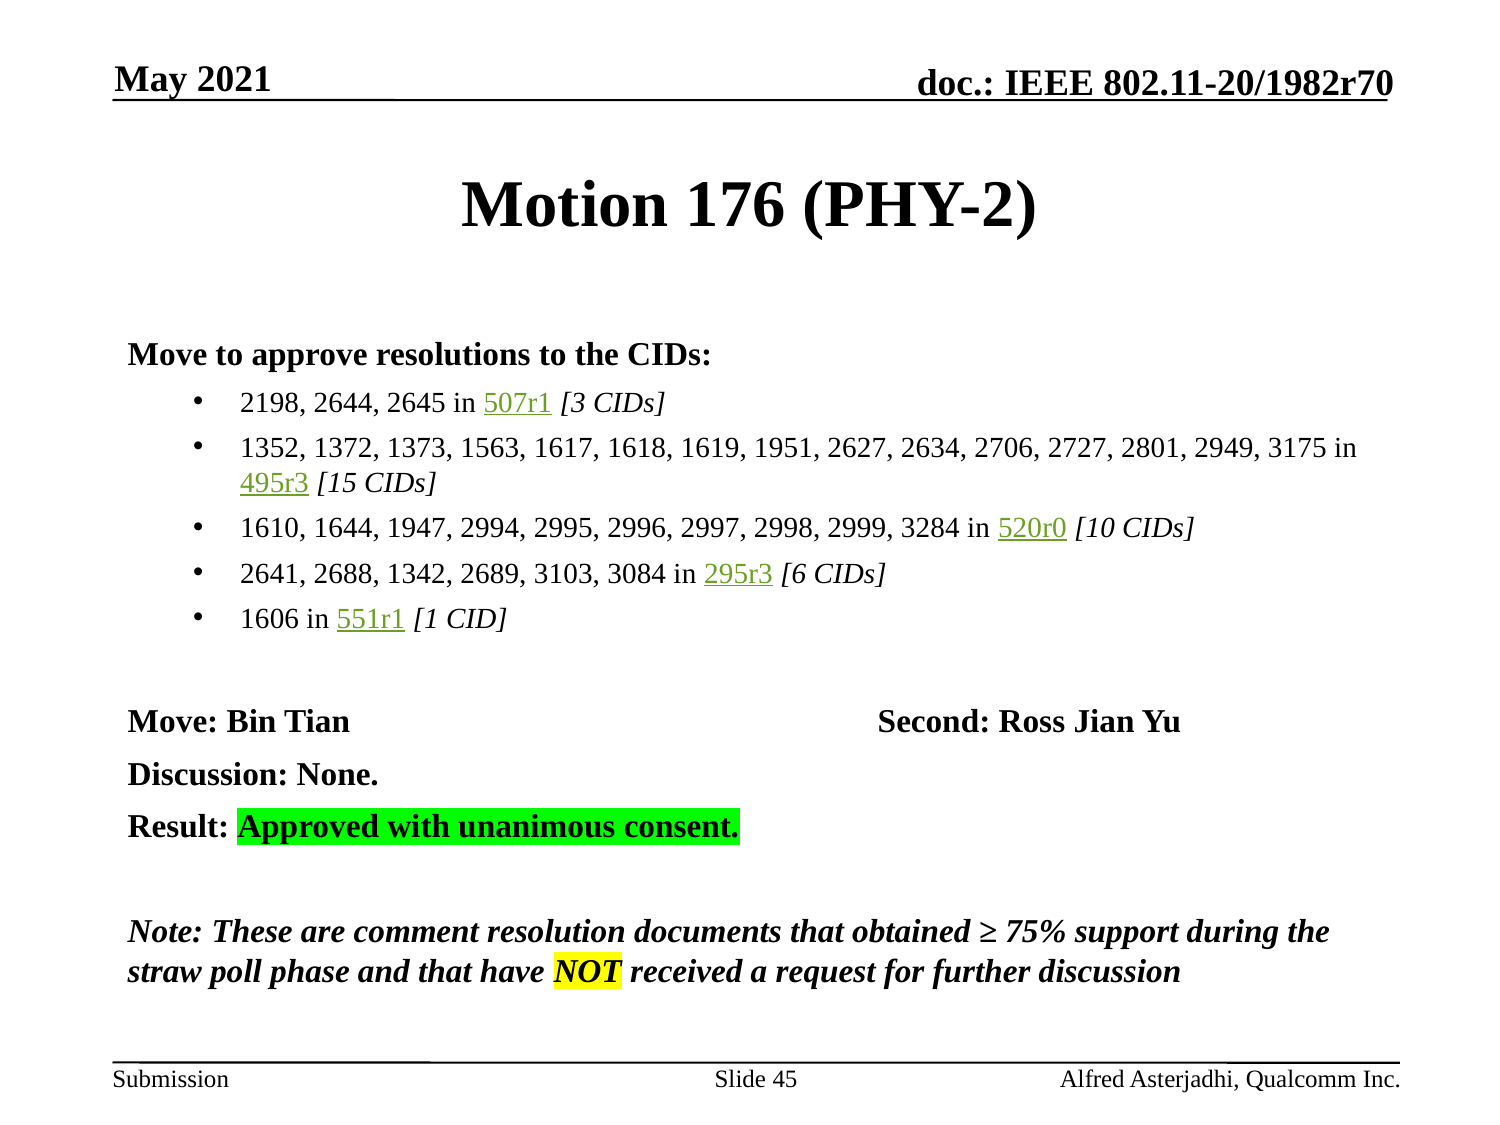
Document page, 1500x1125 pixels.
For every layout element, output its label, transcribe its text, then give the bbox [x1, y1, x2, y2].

footer Alfred Asterjadhi, Qualcomm Inc. [878, 1061, 1402, 1093]
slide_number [114, 54, 423, 100]
title Motion 176 (PHY-2) [112, 112, 1388, 288]
list Move to approve resolutions to the CIDs: 2198, 2644, 2645 in 507r1 [3 CIDs] 1352, 1372, 1373, 1563, 1617, 1618, 1619, 1951, 2627, 2634, 2706, 2727, 2801, 2949, 3175 in 495r3 [15 CIDs] 1610, 1644, 1947, 2994, 2995, 2996, 2997, 2998, 2999, 3284 in 520r0 [10 CIDs] 2641, 2688, 1342, 2689, 3103, 3084 in 295r3 [6 CIDs] 1606 in 551r1 [1 CID] Move: Bin Tian Second: Ross Jian Yu Discussion: None. Result: Approved with unanimous consent. Note: These are comment resolution documents that obtained ≥ 75% support during the straw poll phase and that have NOT received a request for further discussion [112, 324, 1388, 1063]
slide_number Slide 45 [712, 1061, 800, 1123]
